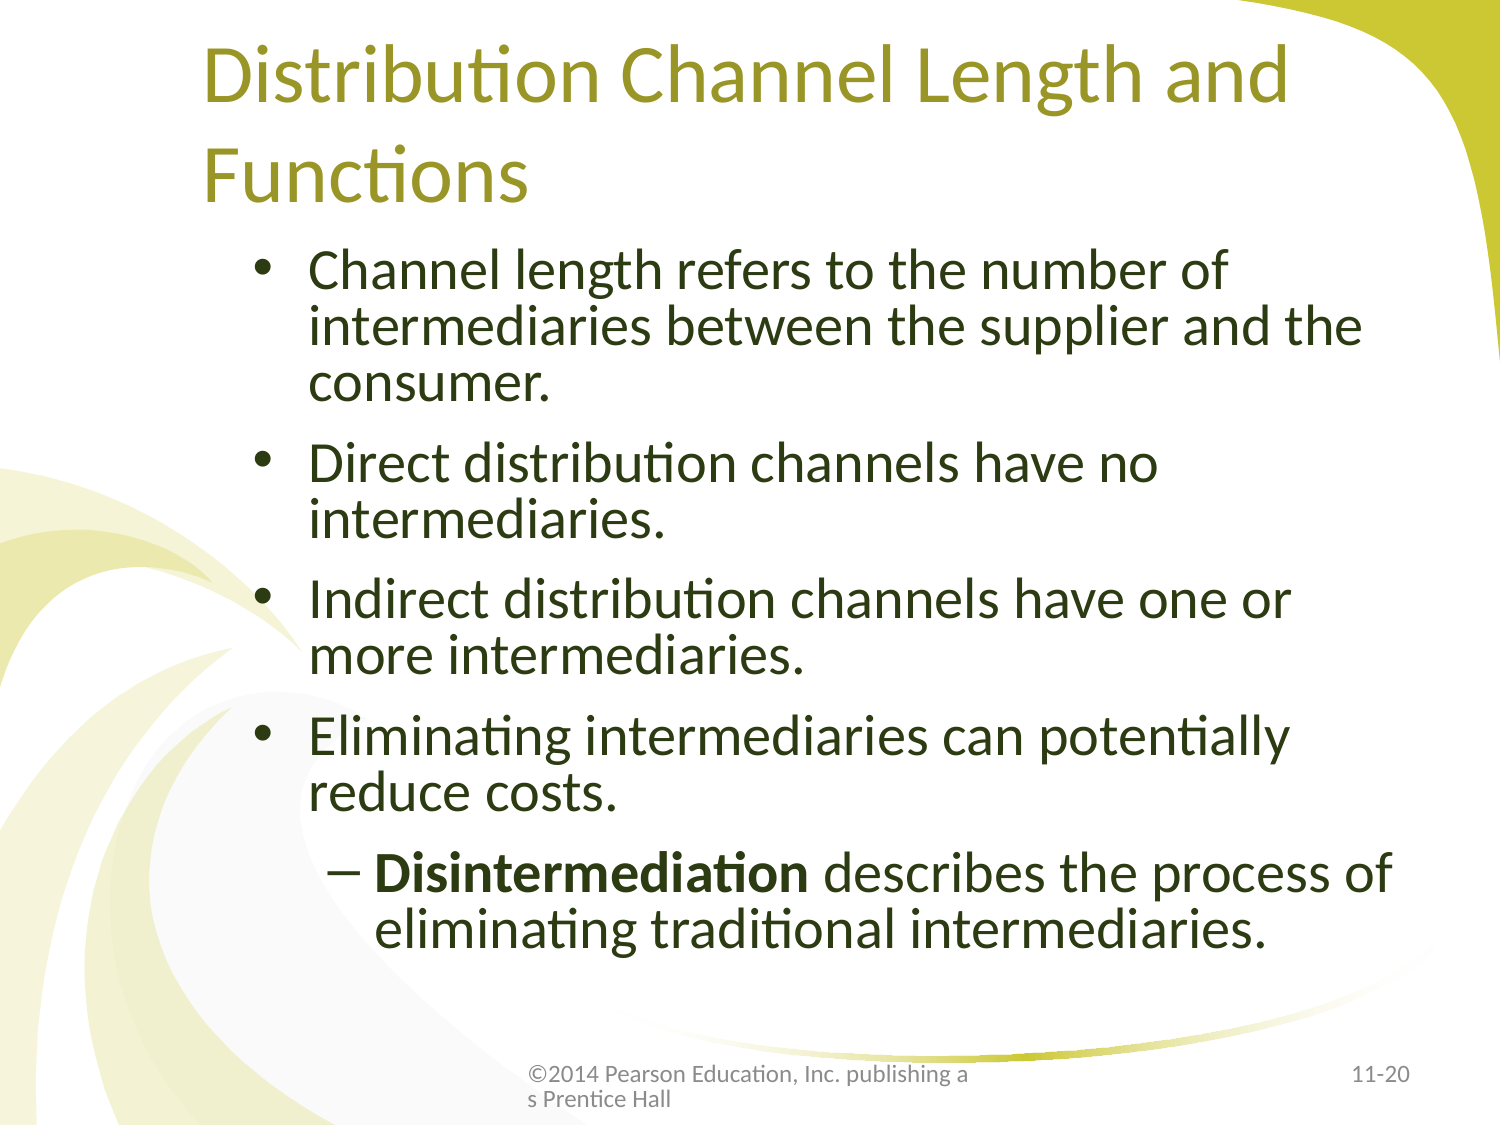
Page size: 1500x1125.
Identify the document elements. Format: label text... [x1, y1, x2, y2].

slide_number 11-20 [1074, 1042, 1425, 1103]
title Distribution Channel Length and Functions [187, 37, 1438, 200]
list Channel length refers to the number of intermediaries between the supplier and the consumer. Direct distribution channels have no intermediaries. Indirect distribution channels have one or more intermediaries. Eliminating intermediaries can potentially reduce costs. Disintermediation describes the process of eliminating traditional intermediaries. [237, 237, 1413, 1013]
footer ©2014 Pearson Education, Inc. publishing as Prentice Hall [512, 1042, 988, 1103]
